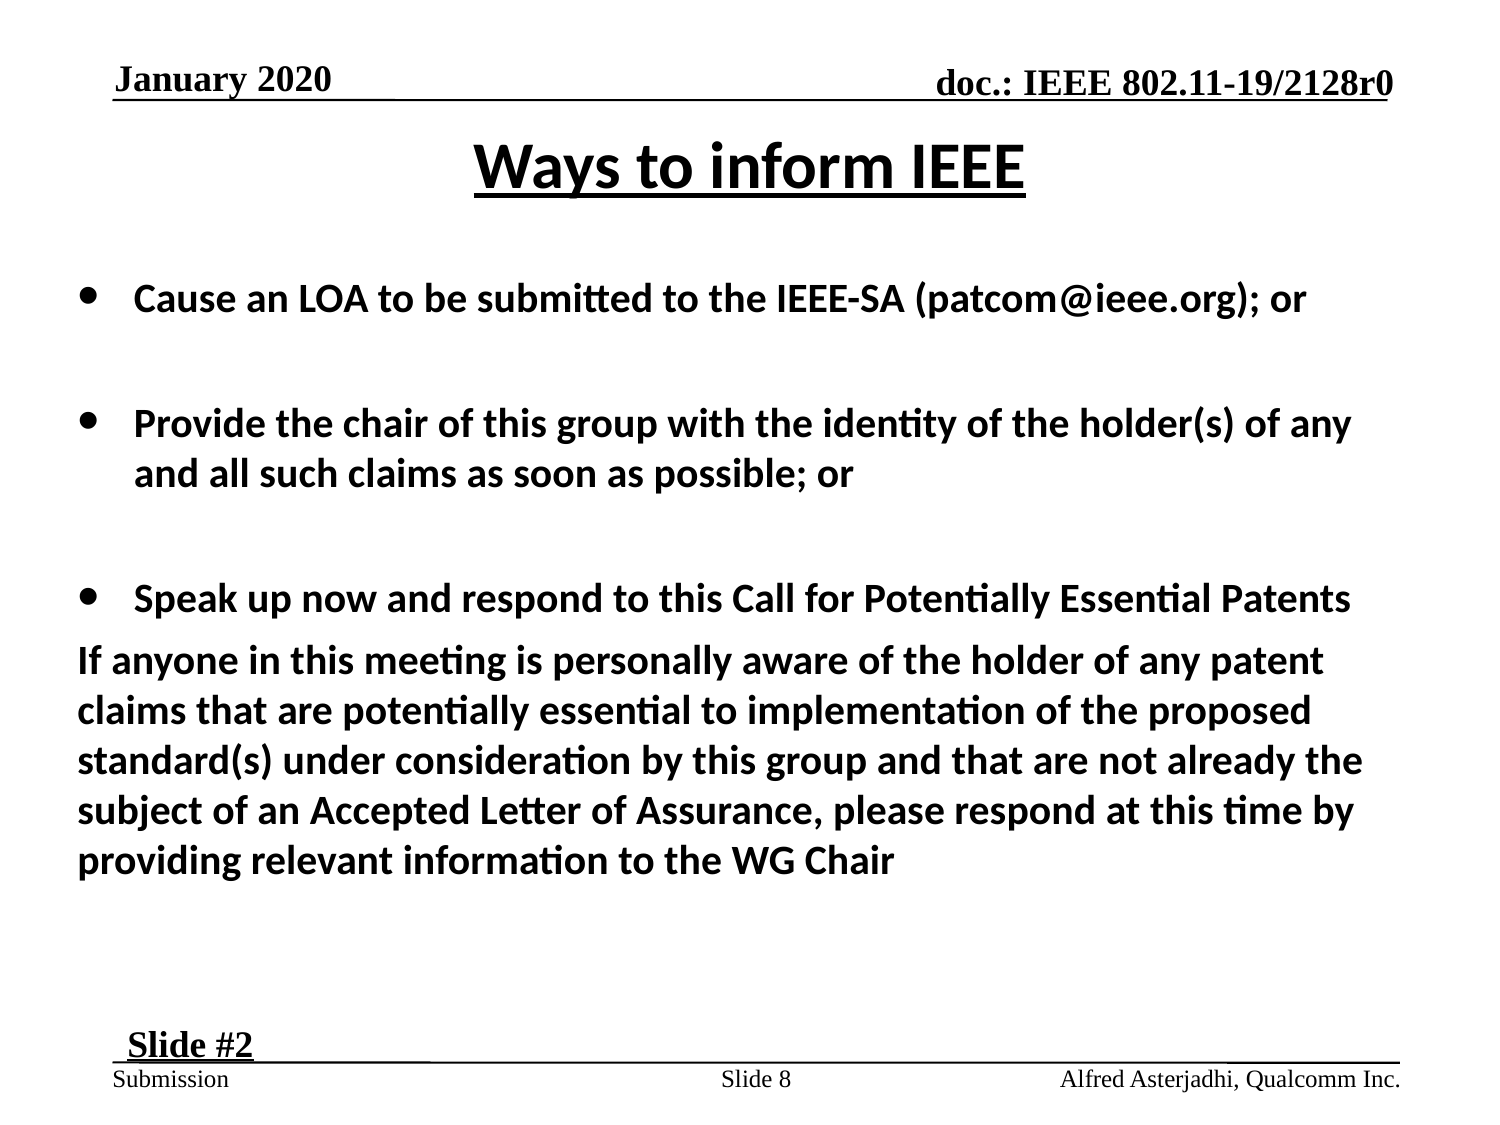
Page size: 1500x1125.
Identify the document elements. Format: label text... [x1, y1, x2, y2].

list Cause an LOA to be submitted to the IEEE-SA (patcom@ieee.org); or Provide the chair of this group with the identity of the holder(s) of any and all such claims as soon as possible; or Speak up now and respond to this Call for Potentially Essential Patents If anyone in this meeting is personally aware of the holder of any patent claims that are potentially essential to implementation of the proposed standard(s) under consideration by this group and that are not already the subject of an Accepted Letter of Assurance, please respond at this time by providing relevant information to the WG Chair [62, 262, 1438, 938]
text_box Slide #2 [112, 1012, 269, 1073]
title Ways to inform IEEE [112, 74, 1388, 250]
footer Alfred Asterjadhi, Qualcomm Inc. [878, 1061, 1402, 1093]
slide_number Slide 8 [712, 1061, 800, 1123]
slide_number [114, 54, 493, 100]
